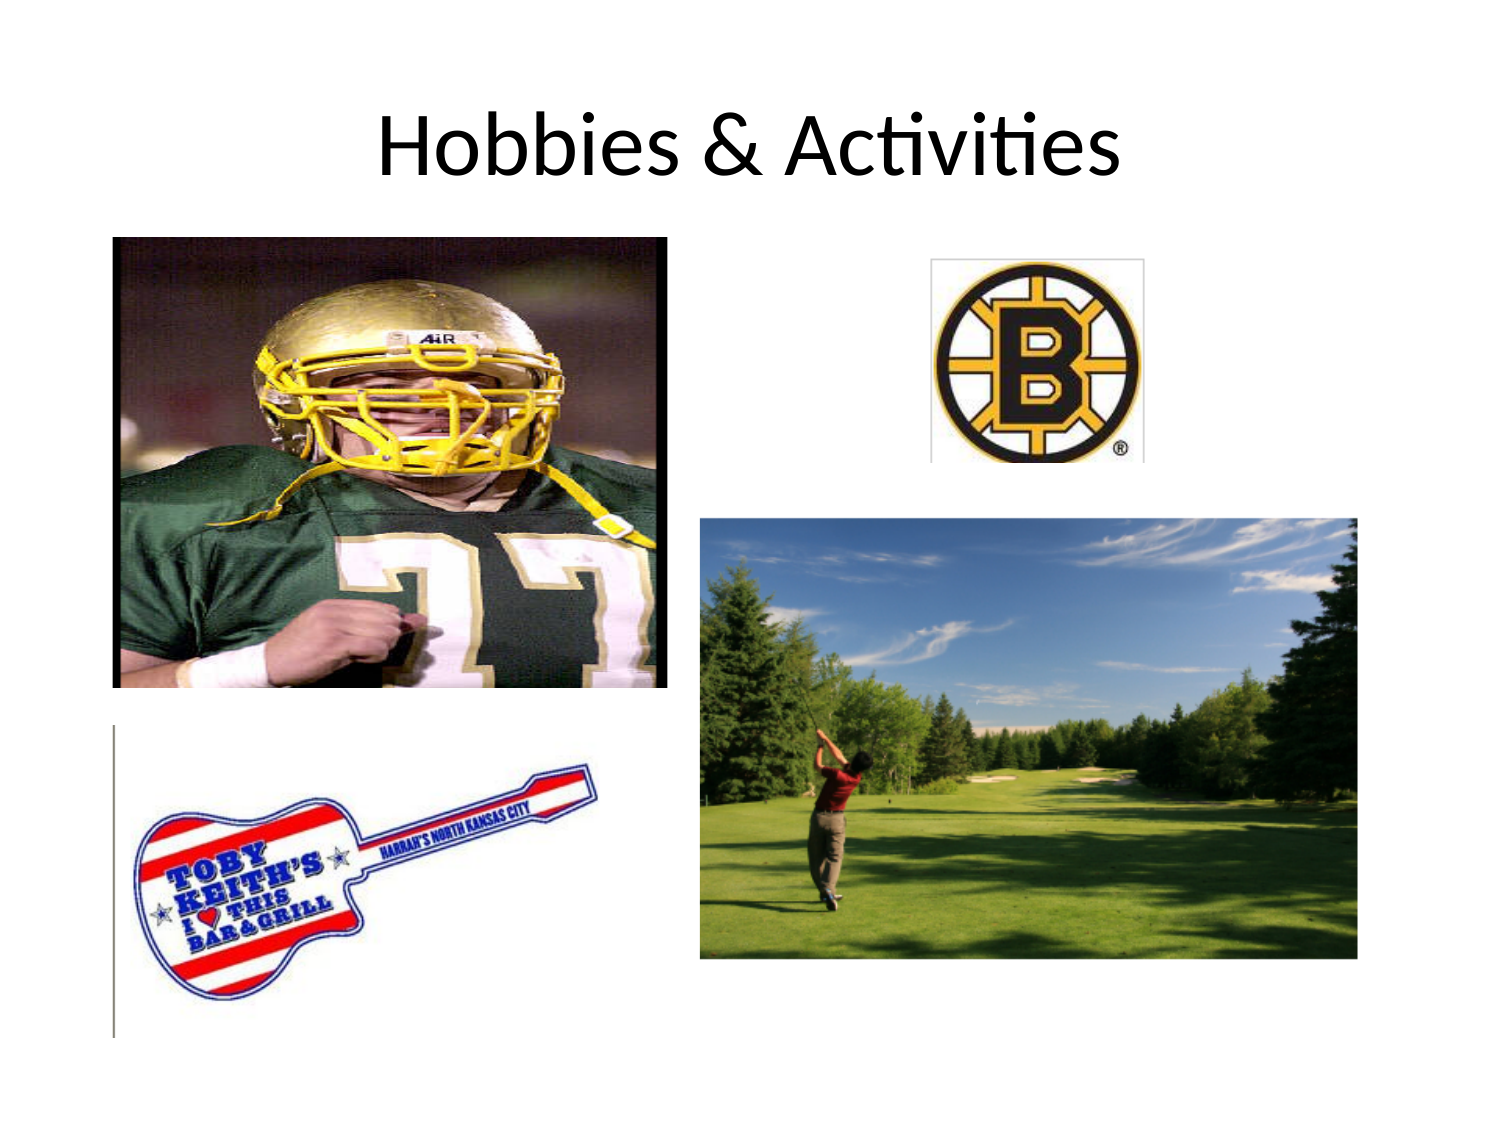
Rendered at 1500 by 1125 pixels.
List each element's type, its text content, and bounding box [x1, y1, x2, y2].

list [112, 237, 668, 688]
title Hobbies & Activities [75, 45, 1425, 233]
picture [899, 249, 1163, 463]
picture [699, 512, 1376, 963]
picture [112, 724, 651, 1038]
